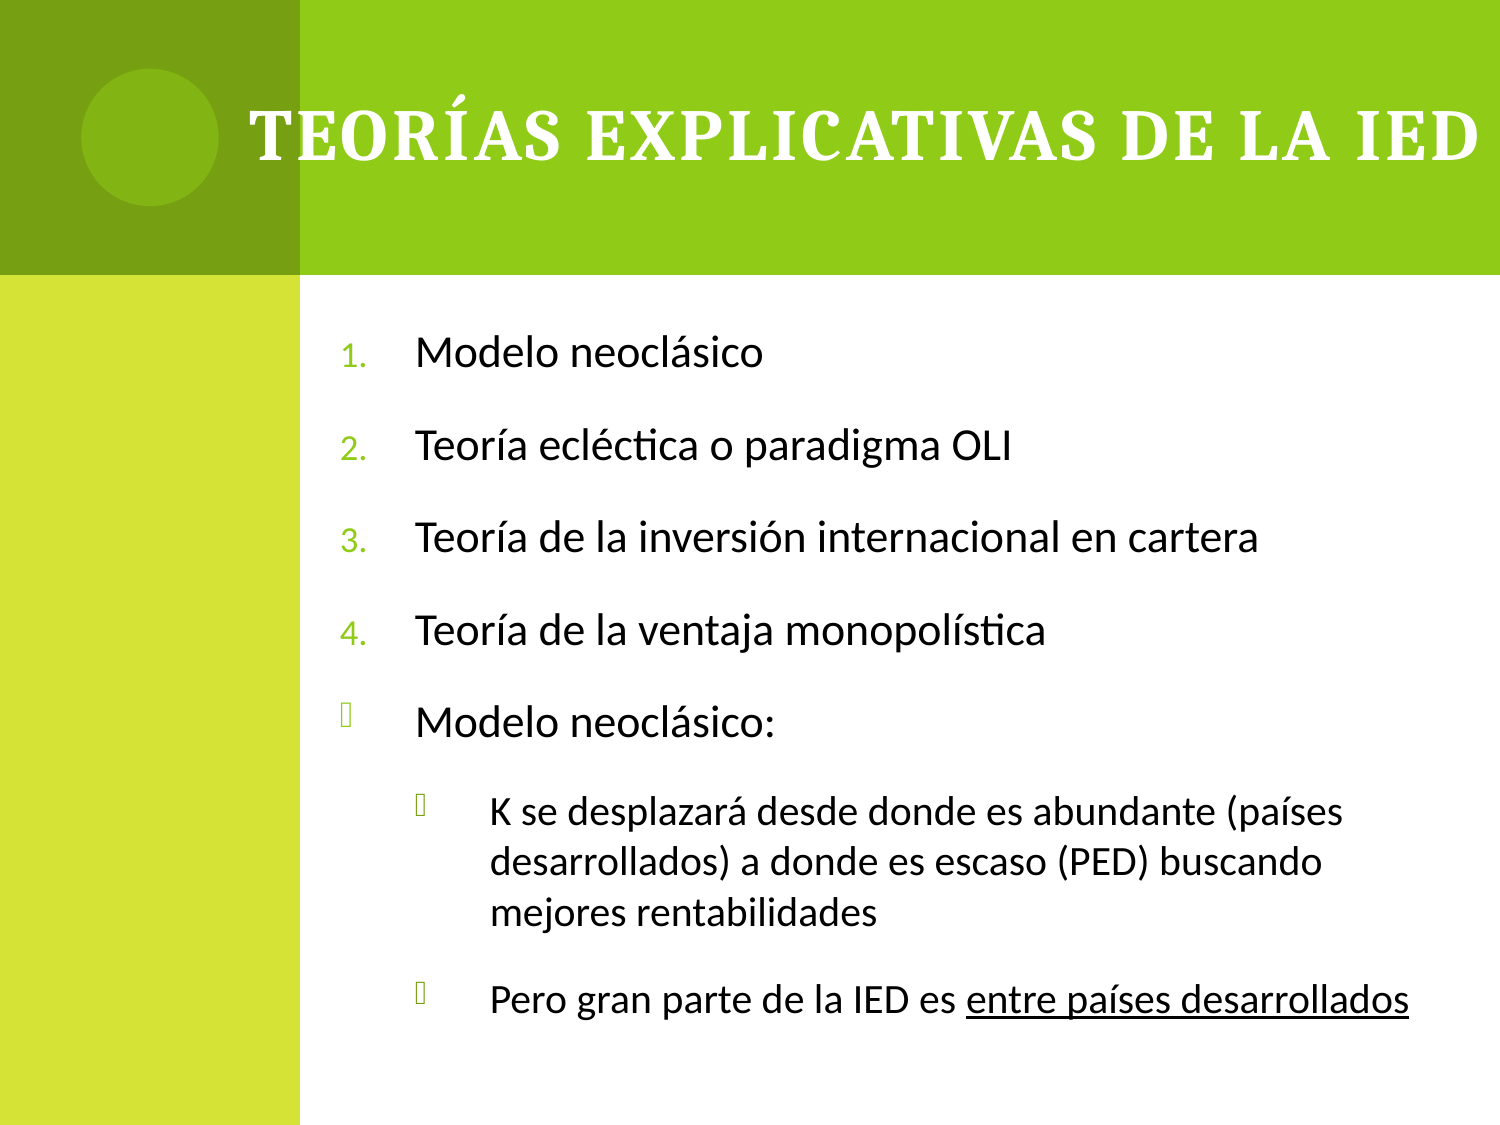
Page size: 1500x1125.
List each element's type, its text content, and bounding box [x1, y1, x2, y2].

title Teorías explicativas de la IED [230, 37, 1500, 225]
list Modelo neoclásico Teoría ecléctica o paradigma OLI Teoría de la inversión internacional en cartera Teoría de la ventaja monopolística Modelo neoclásico: K se desplazará desde donde es abundante (países desarrollados) a donde es escaso (PED) buscando mejores rentabilidades Pero gran parte de la IED es entre países desarrollados [324, 314, 1447, 1059]
